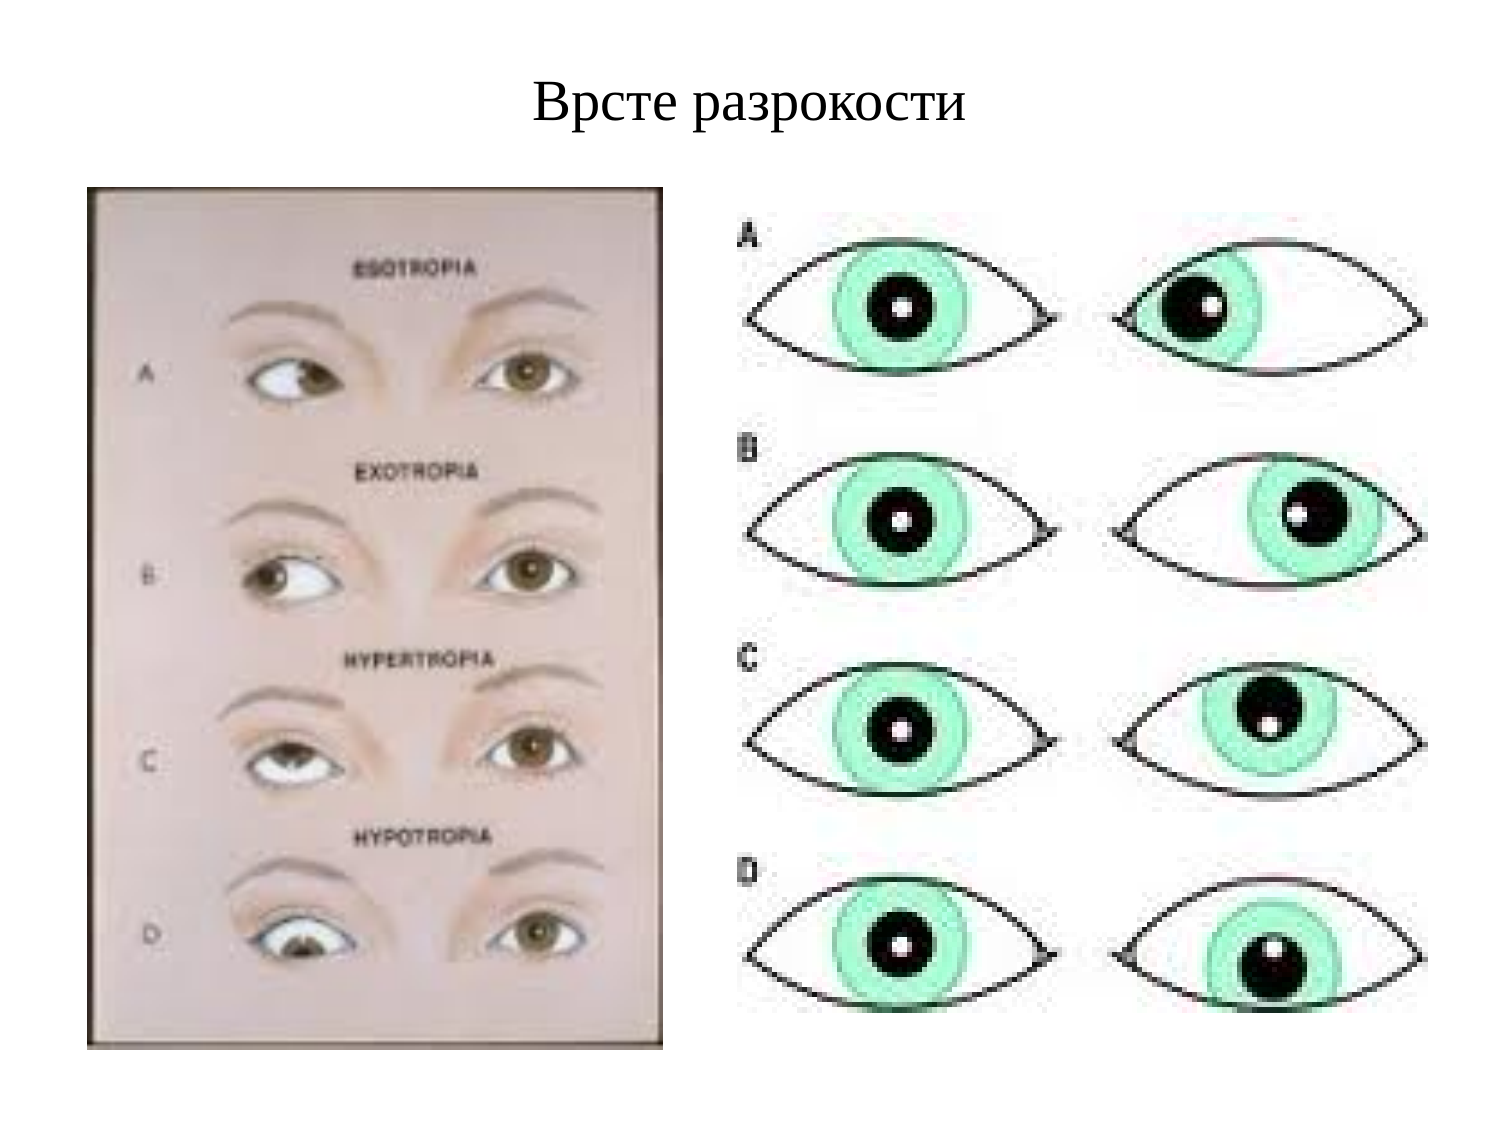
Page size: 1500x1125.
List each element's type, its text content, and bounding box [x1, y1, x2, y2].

title Врсте разрокости [75, 45, 1425, 150]
picture [737, 212, 1428, 1013]
picture [87, 187, 663, 1051]
